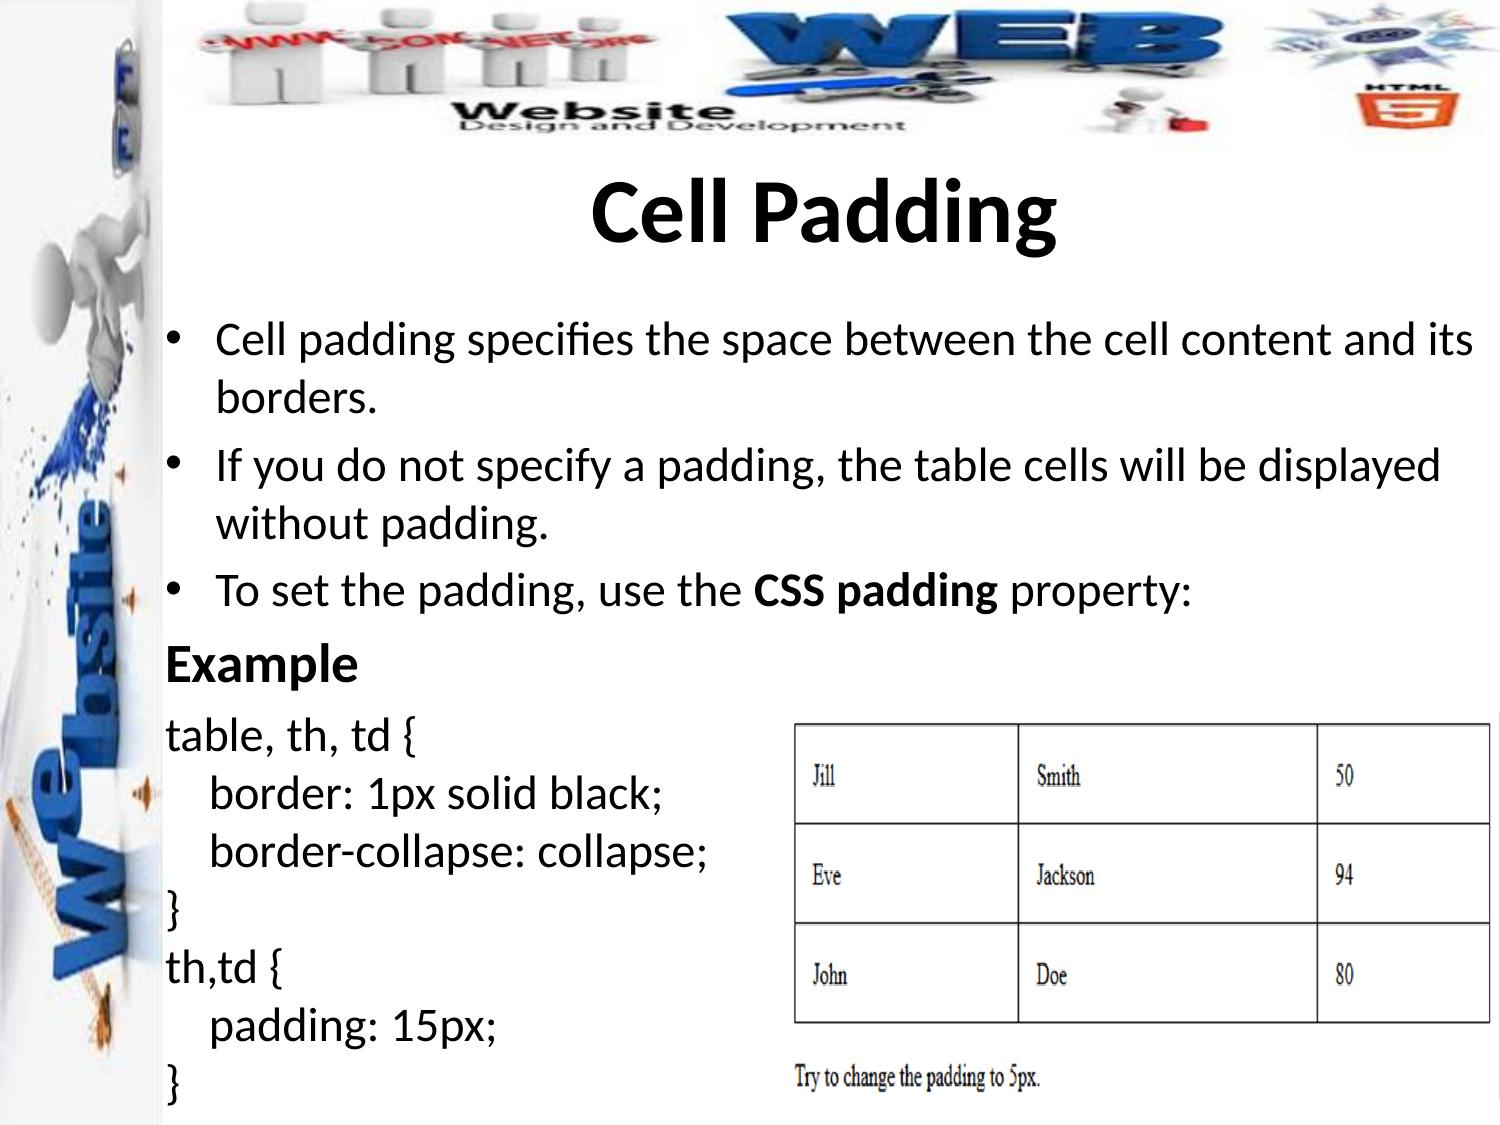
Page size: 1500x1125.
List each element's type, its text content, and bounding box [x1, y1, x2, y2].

picture [787, 712, 1500, 1101]
list Cell padding specifies the space between the cell content and its borders. If you do not specify a padding, the table cells will be displayed without padding. To set the padding, use the CSS padding property: Example table, th, td { border: 1px solid black; border-collapse: collapse; } th,td { padding: 15px; } [150, 299, 1500, 1124]
title Cell Padding [150, 112, 1500, 299]
picture [0, 0, 1500, 1125]
